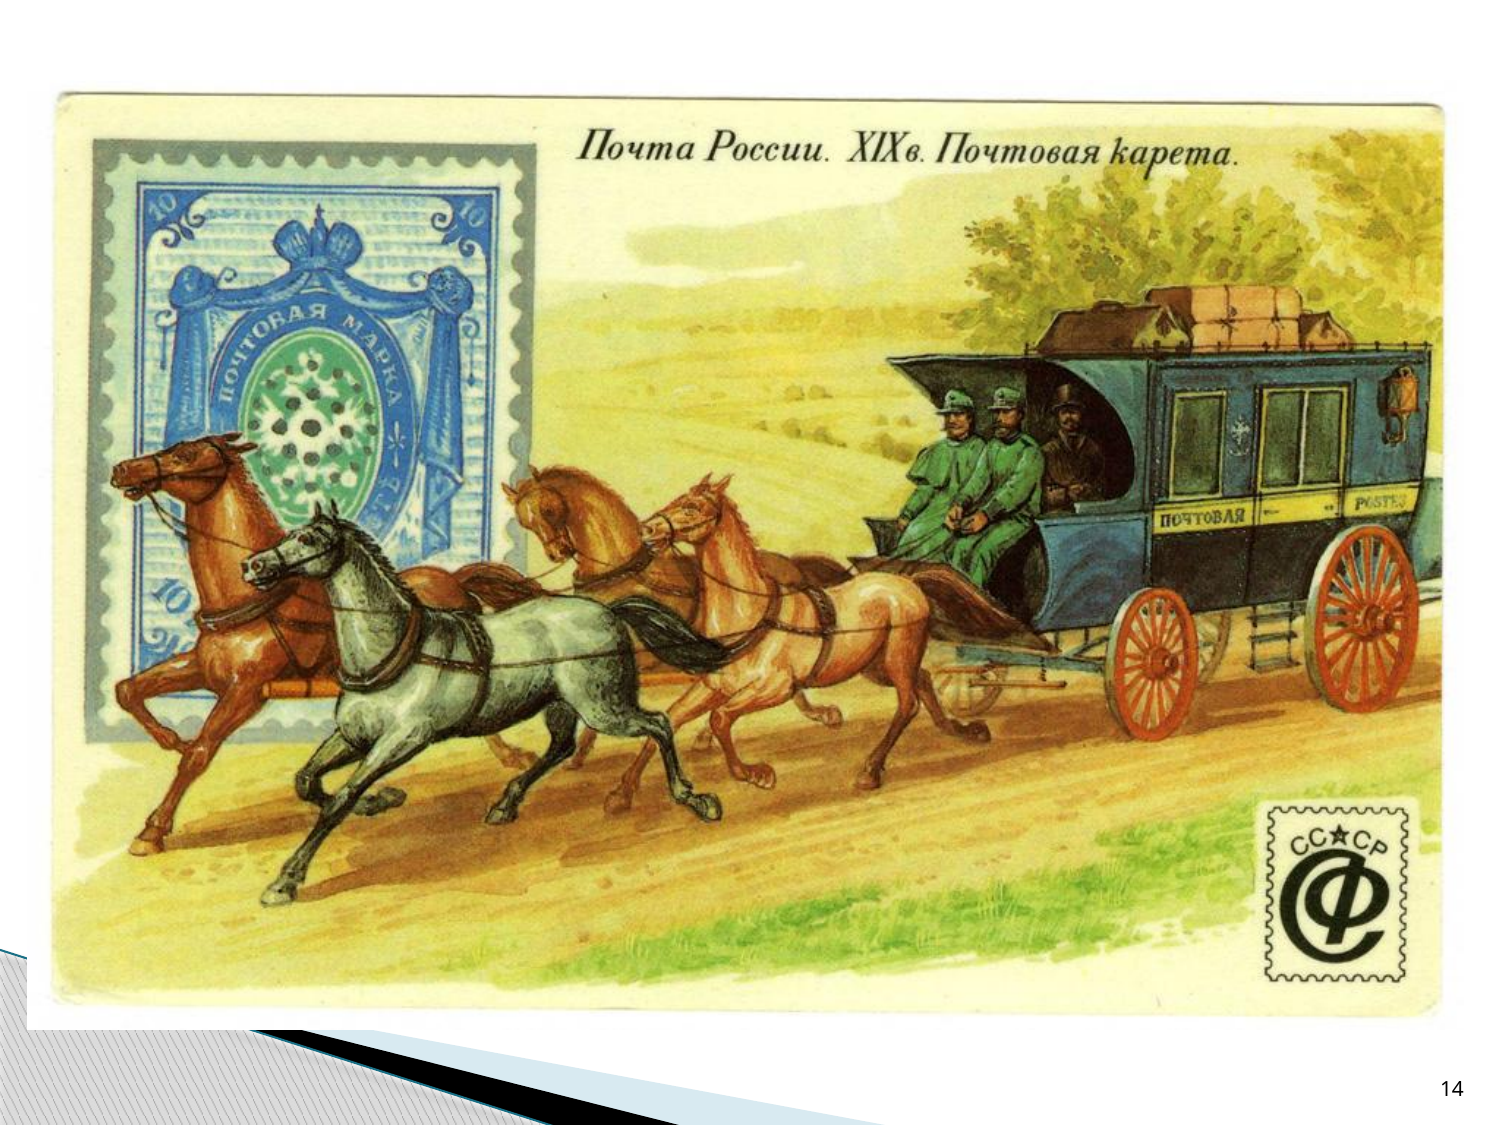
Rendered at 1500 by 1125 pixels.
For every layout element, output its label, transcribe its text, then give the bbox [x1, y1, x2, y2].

slide_number 14 [1418, 1051, 1479, 1112]
picture [27, 79, 1464, 1031]
